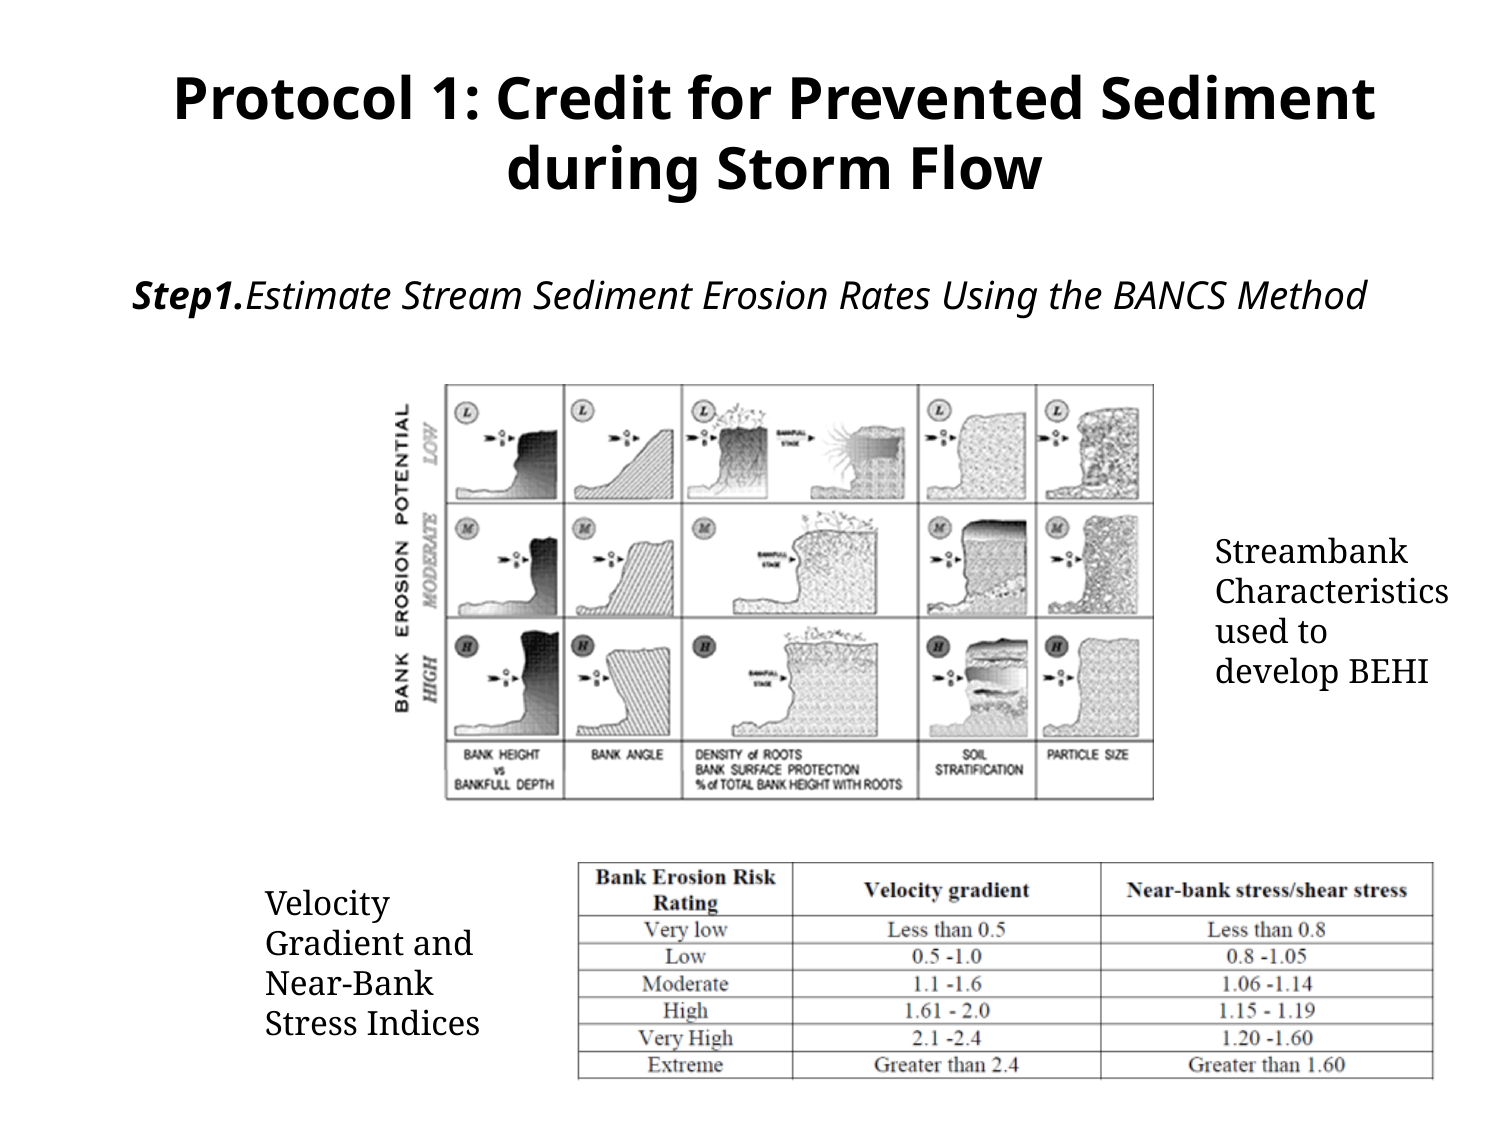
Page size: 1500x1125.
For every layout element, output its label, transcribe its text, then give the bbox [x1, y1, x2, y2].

picture [395, 384, 1155, 836]
title Step1.Estimate Stream Sediment Erosion Rates Using the BANCS Method [75, 249, 1425, 338]
text_box Velocity Gradient and Near-Bank Stress Indices [249, 874, 525, 1050]
text_box Protocol 1: Credit for Prevented Sediment during Storm Flow [99, 37, 1450, 225]
text_box Streambank Characteristics used to develop BEHI [1200, 523, 1475, 698]
picture [574, 862, 1438, 1085]
